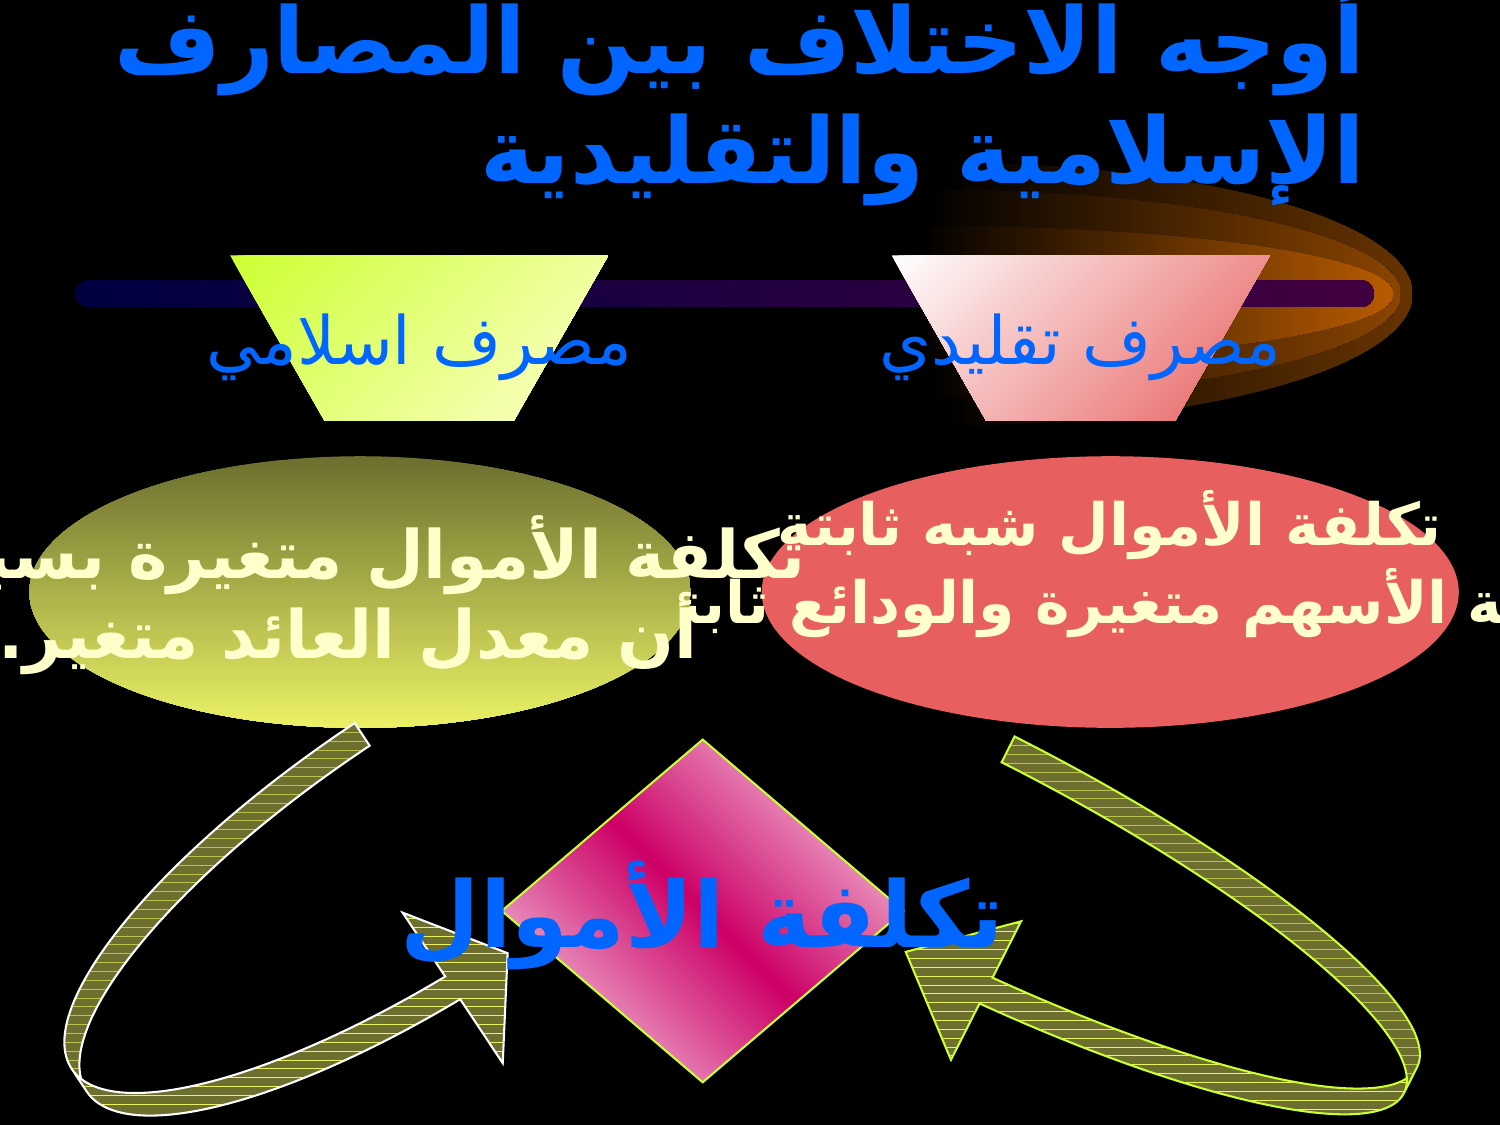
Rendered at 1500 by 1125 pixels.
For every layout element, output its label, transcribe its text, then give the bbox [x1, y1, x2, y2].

text_box تكلفة الأموال متغيرة بسبب أن معدل العائد متغير. [29, 456, 691, 728]
text_box [64, 723, 508, 1116]
text_box تكلفة الأموال شبه ثابتة (تكلفة الأسهم متغيرة والودائع ثابتة) . [761, 456, 1459, 728]
text_box تكلفة الأموال [501, 739, 904, 1083]
text_box مصرف اسلامي [230, 255, 609, 421]
text_box [905, 736, 1420, 1115]
text_box مصرف تقليدي [891, 255, 1270, 421]
title أوجه الاختلاف بين المصارف الإسلامية والتقليدية [0, 113, 1382, 310]
